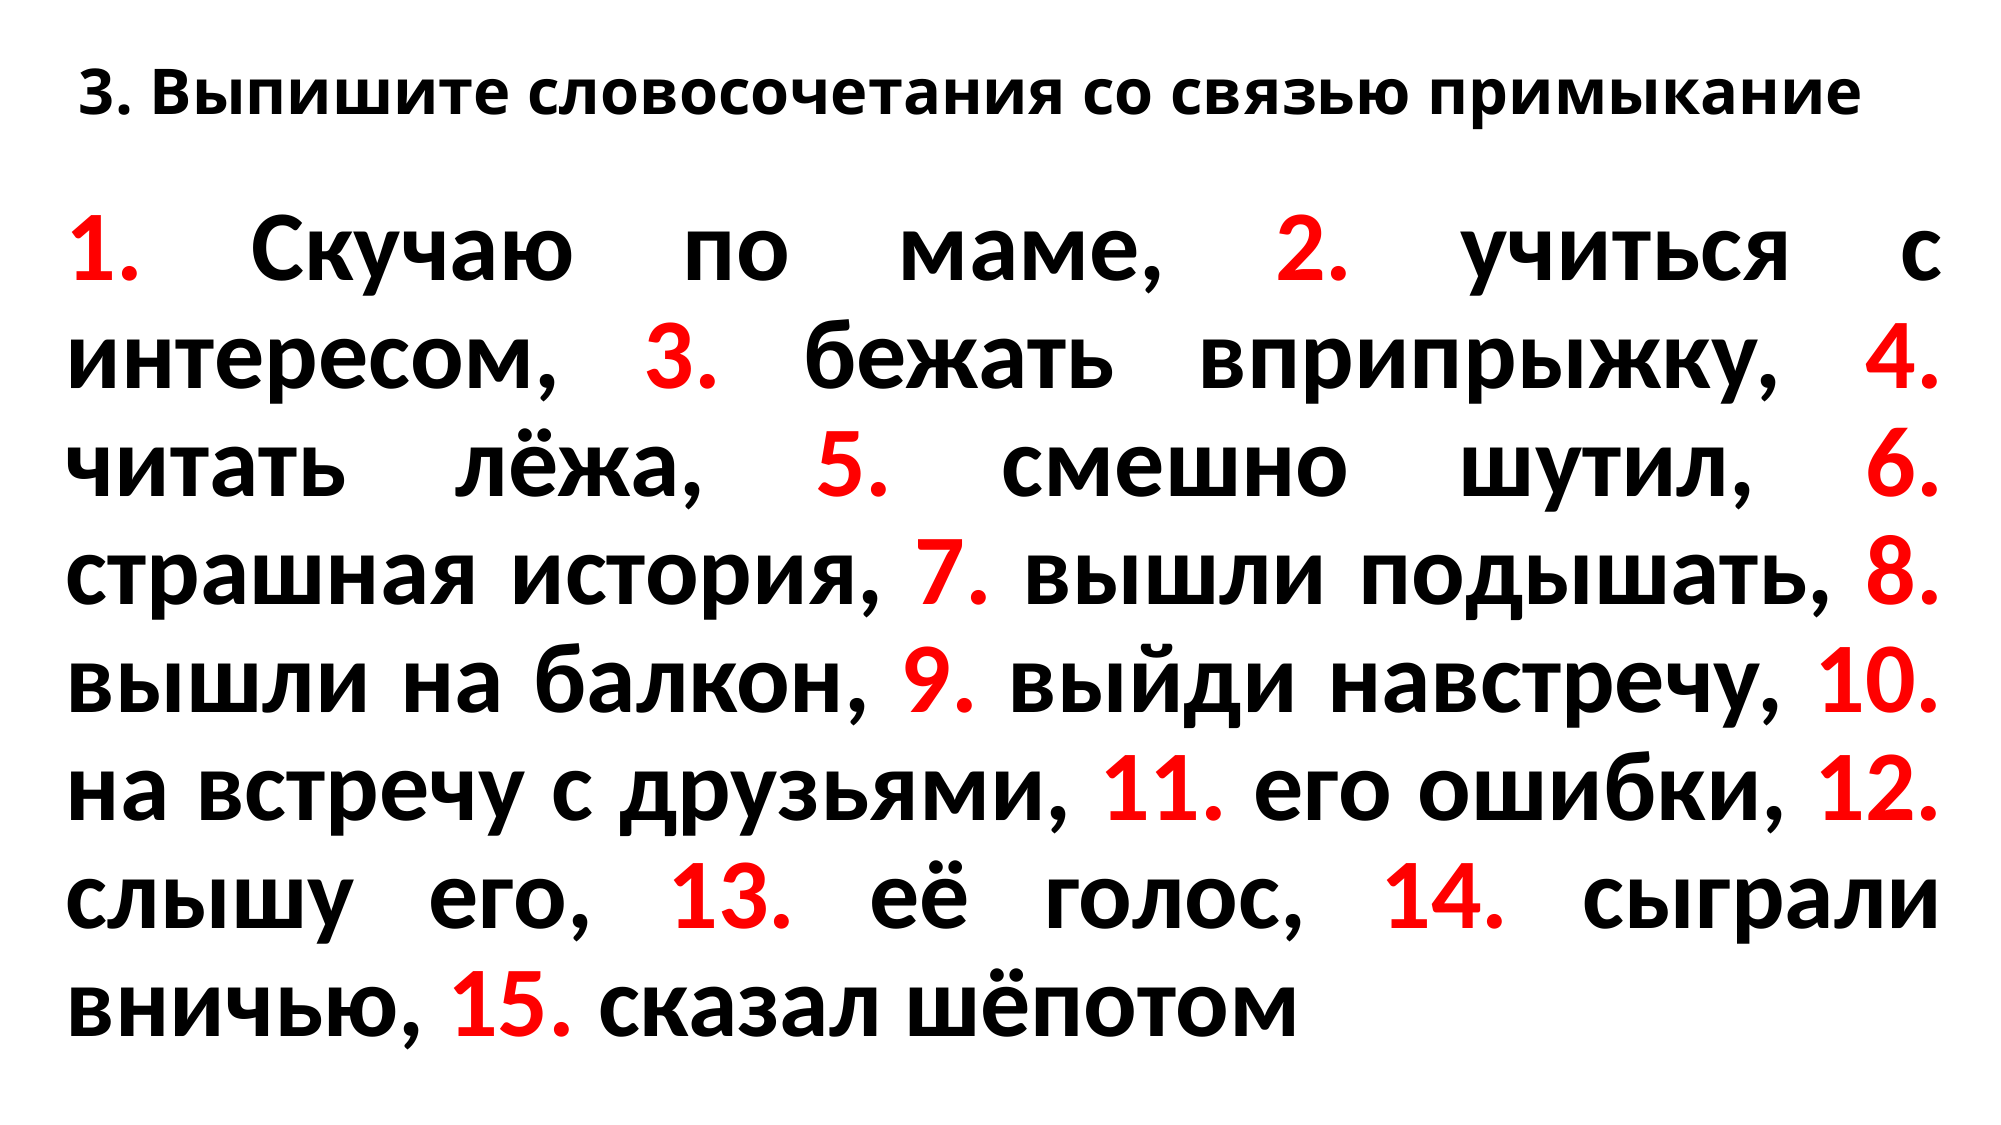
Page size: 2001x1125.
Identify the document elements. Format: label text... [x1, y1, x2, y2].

title 3. Выпишите словосочетания со связью примыкание [63, 23, 1905, 165]
list 1. Скучаю по маме, 2. учиться с интересом, 3. бежать вприпрыжку, 4. читать лёжа, 5. смешно шутил, 6. страшная история, 7. вышли подышать, 8. вышли на балкон, 9. выйди навстречу, 10. на встречу с друзьями, 11. его ошибки, 12. слышу его, 13. её голос, 14. сыграли вничью, 15. сказал шёпотом [50, 186, 1958, 1082]
